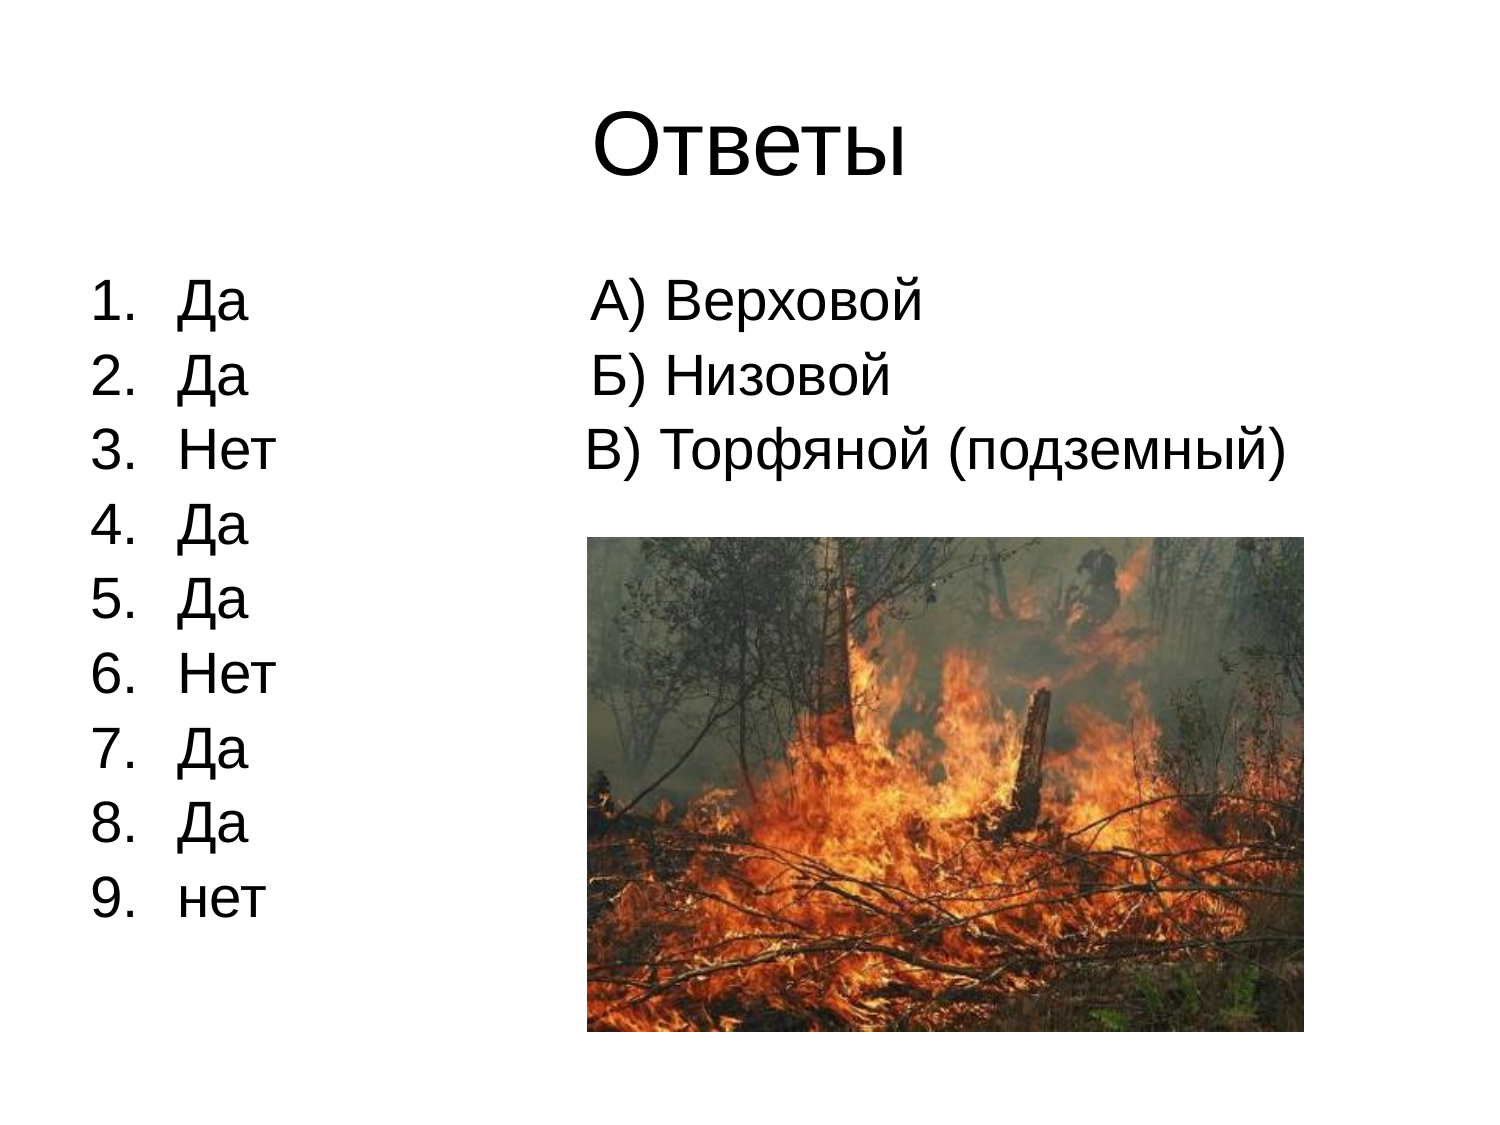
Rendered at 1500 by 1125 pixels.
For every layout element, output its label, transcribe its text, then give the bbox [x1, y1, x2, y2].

picture [587, 537, 1304, 1032]
title Ответы [74, 44, 1426, 233]
list Да А) Верховой Да Б) Низовой Нет В) Торфяной (подземный) Да Да Нет Да Да нет [74, 262, 1463, 1006]
